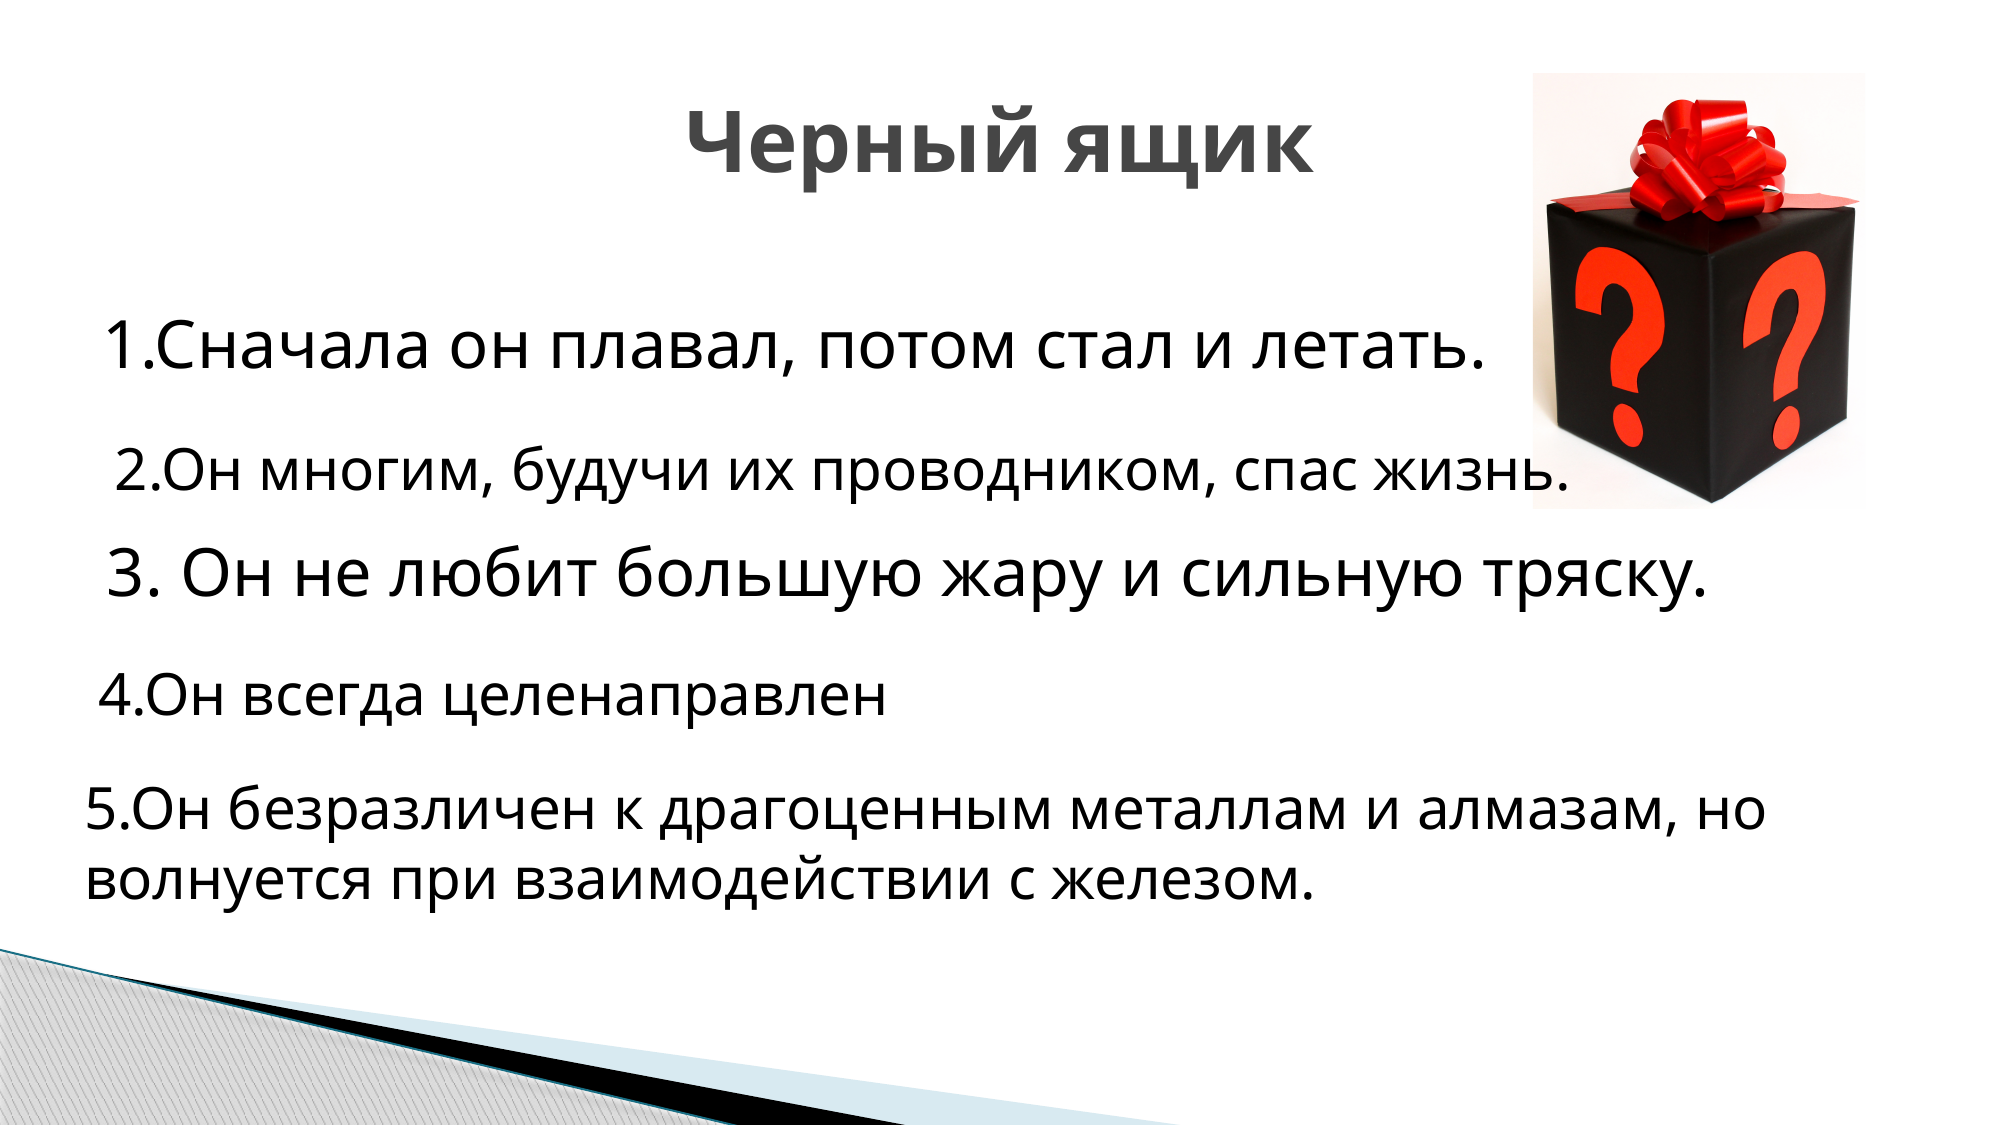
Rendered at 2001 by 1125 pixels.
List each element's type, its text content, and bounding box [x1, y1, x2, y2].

text_box 5.Он безразличен к драгоценным металлам и алмазам, но волнуется при взаимодействии с железом. [69, 763, 1915, 919]
picture [1532, 73, 1866, 509]
text_box 3. Он не любит большую жару и сильную тряску. [74, 522, 1743, 618]
text_box 1.Сначала он плавал, потом стал и летать. [87, 294, 1522, 389]
text_box 2.Он многим, будучи их проводником, спас жизнь. [100, 424, 1526, 510]
title Черный ящик [99, 45, 1900, 233]
text_box 4.Он всегда целенаправлен [83, 649, 920, 735]
